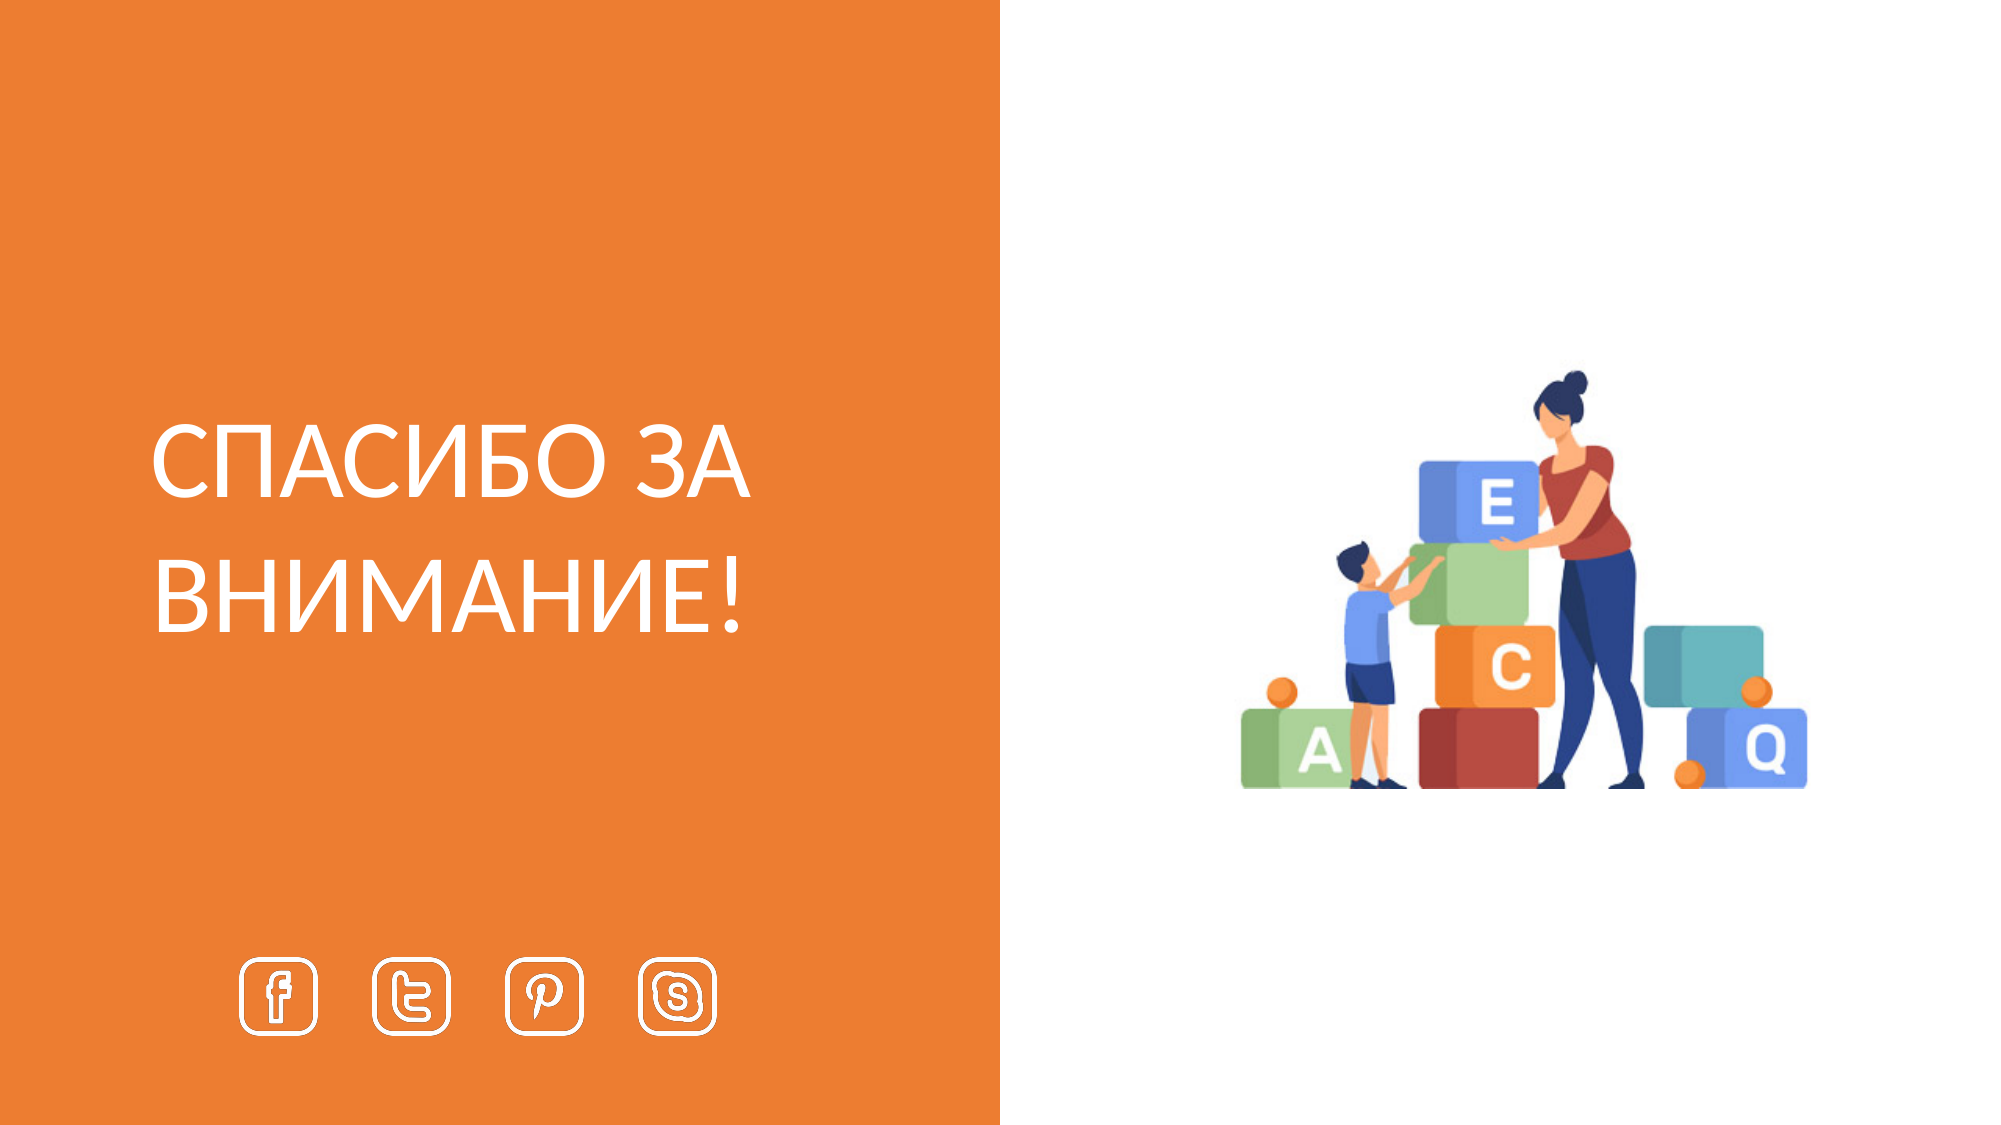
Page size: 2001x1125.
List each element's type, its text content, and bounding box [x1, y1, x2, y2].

picture [239, 957, 318, 1036]
picture [1160, 335, 1920, 790]
picture [638, 957, 717, 1036]
text_box СПАСИБО ЗА ВНИМАНИЕ! [62, 377, 840, 663]
picture [372, 957, 451, 1036]
picture [505, 957, 584, 1036]
